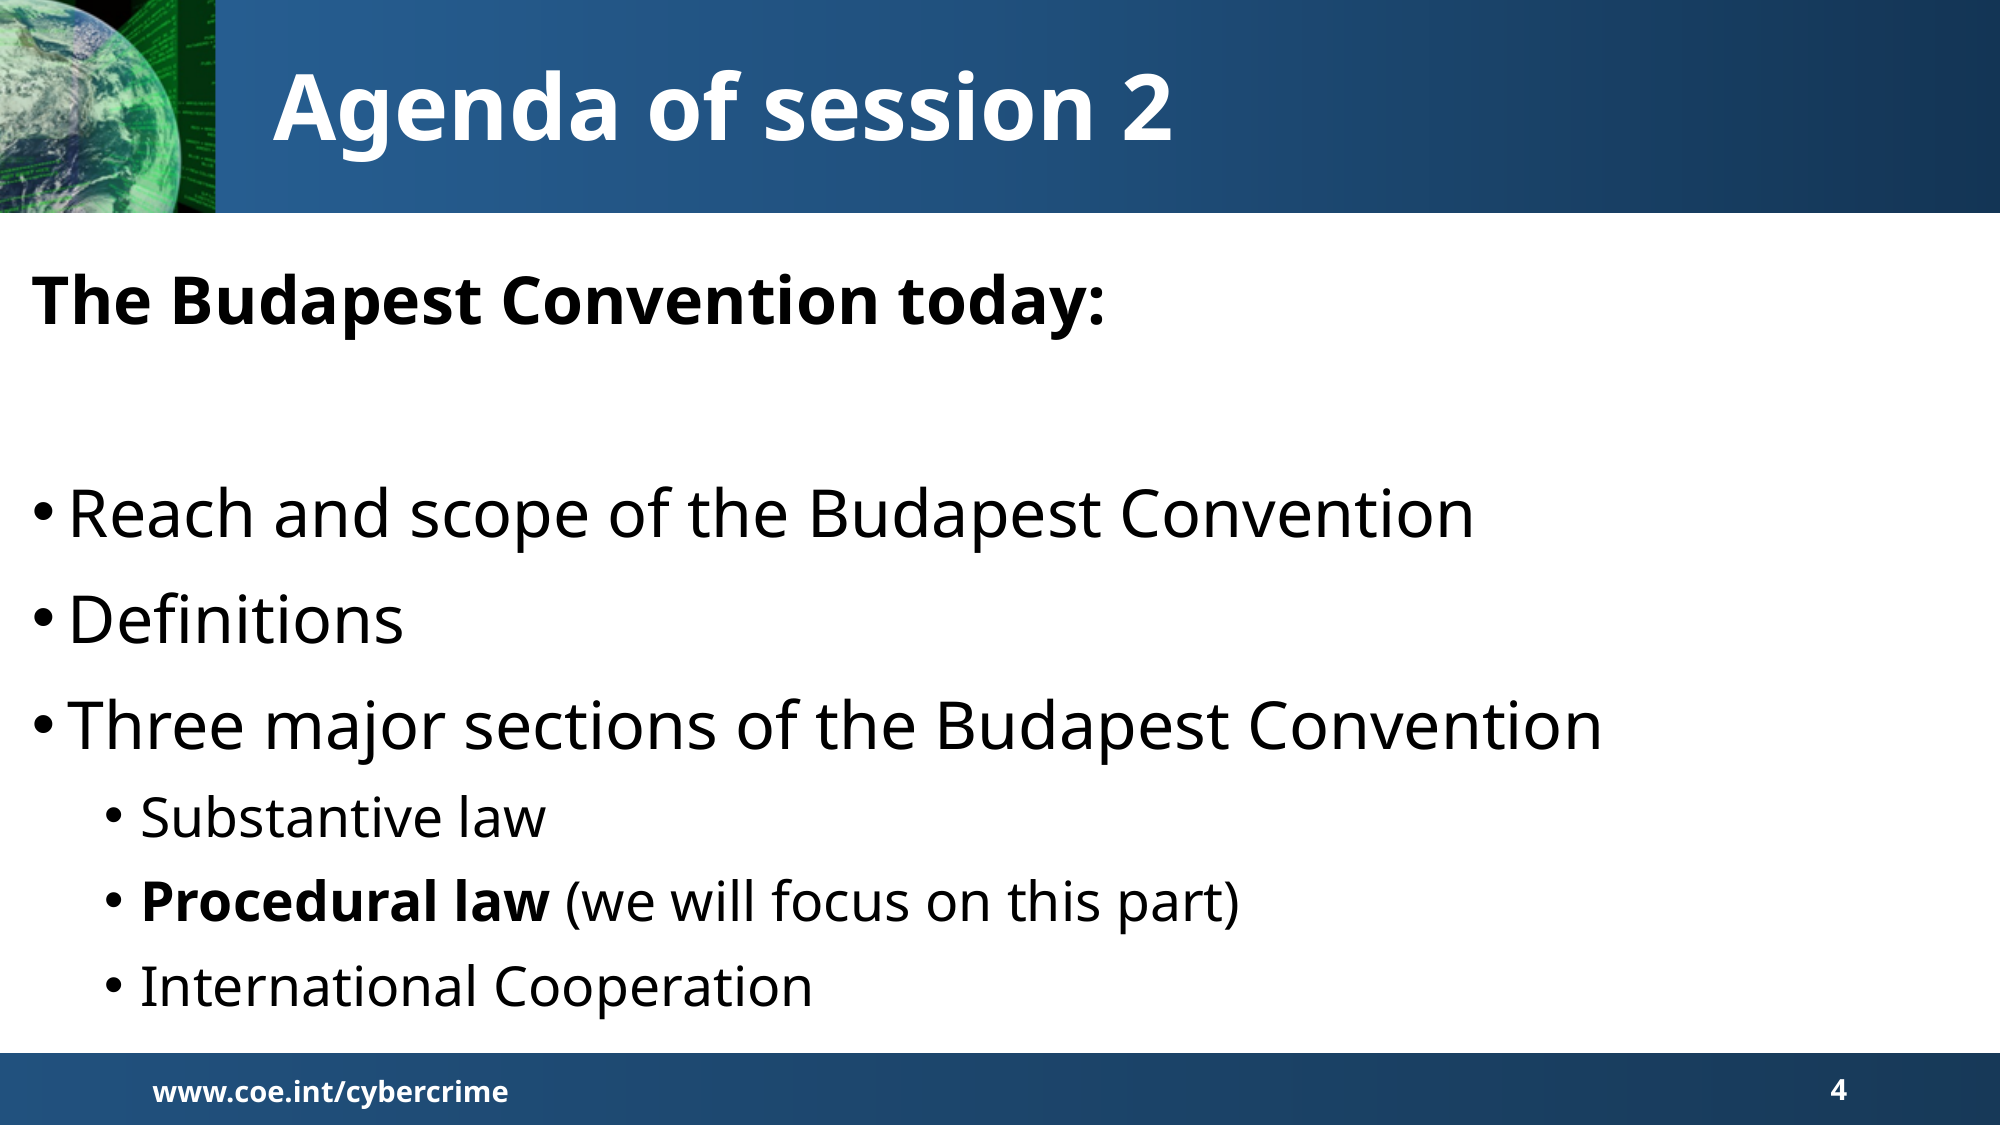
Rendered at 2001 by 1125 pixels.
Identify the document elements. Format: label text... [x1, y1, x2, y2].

list The Budapest Convention today: Reach and scope of the Budapest Convention Definitions Three major sections of the Budapest Convention Substantive law Procedural law (we will focus on this part) International Cooperation [16, 234, 1976, 1034]
title Agenda of session 2 [258, 39, 1976, 183]
slide_number www.coe.int/cybercrime [137, 1061, 588, 1121]
picture [0, 0, 2000, 213]
slide_number 4 [1412, 1061, 1863, 1121]
